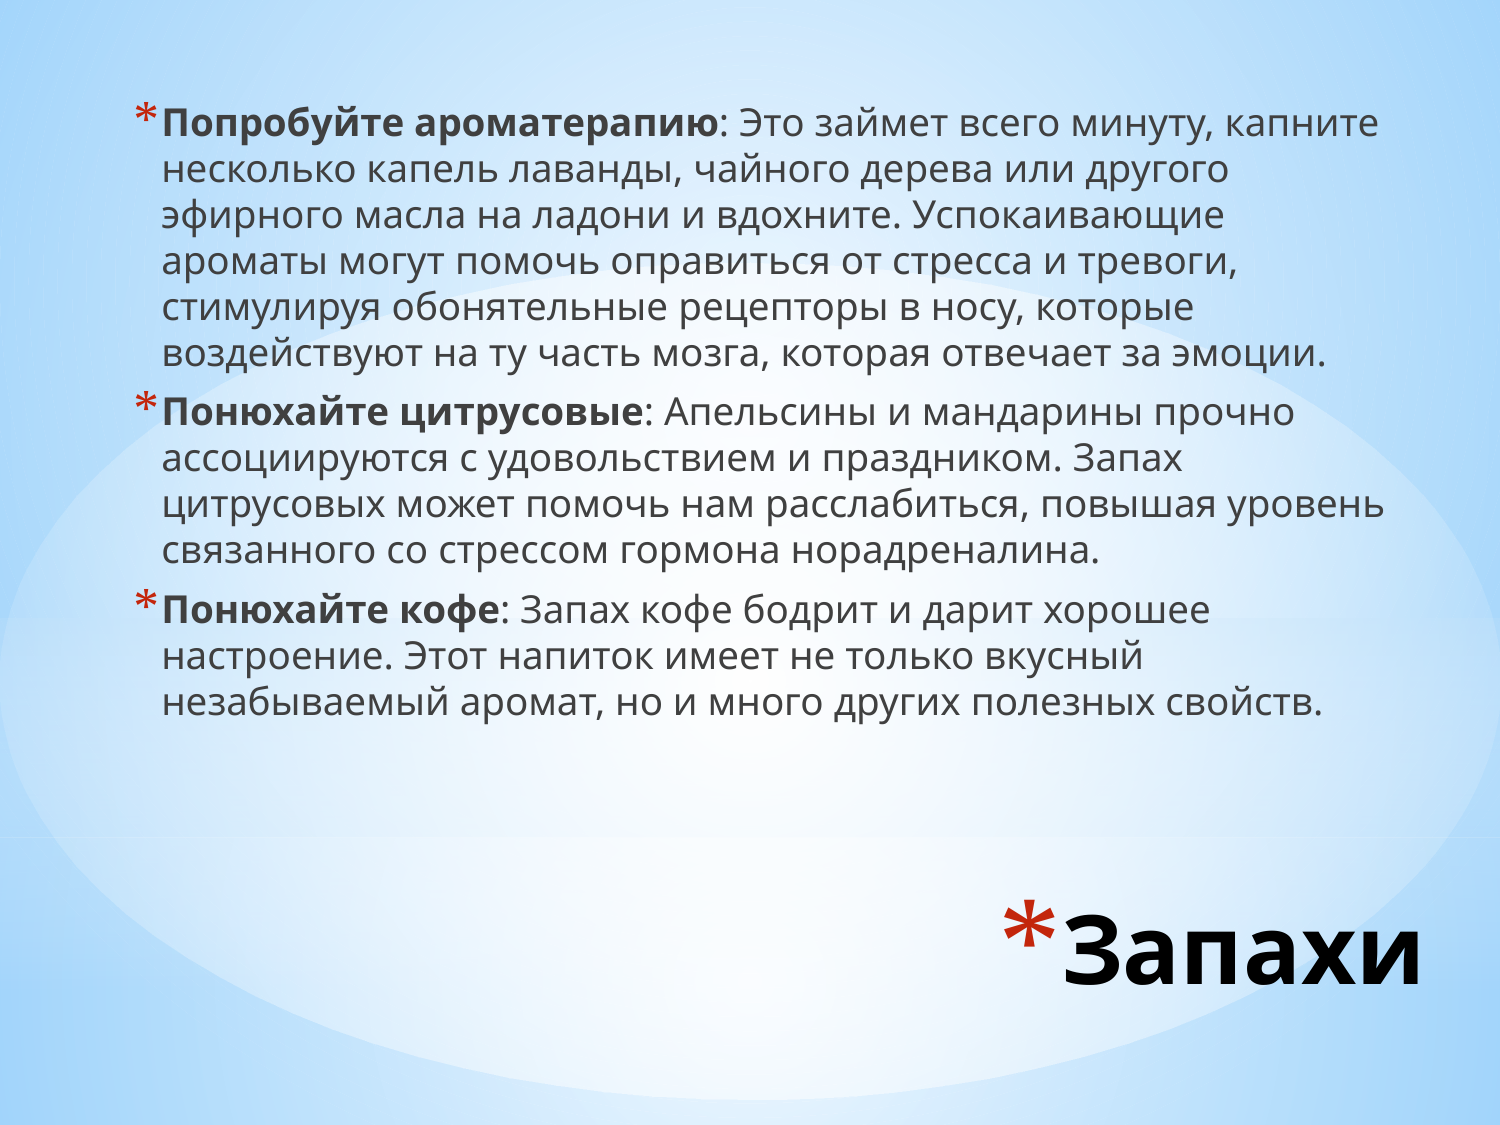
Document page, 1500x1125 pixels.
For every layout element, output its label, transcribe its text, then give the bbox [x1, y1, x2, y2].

title Запахи [371, 881, 1441, 1069]
list Попробуйте ароматерапию: Это займет всего минуту, капните несколько капель лаванды, чайного дерева или другого эфирного масла на ладони и вдохните. Успокаивающие ароматы могут помочь оправиться от стресса и тревоги, стимулируя обонятельные рецепторы в носу, которые воздействуют на ту часть мозга, которая отвечает за эмоции. Понюхайте цитрусовые: Апельсины и мандарины прочно ассоциируются с удовольствием и праздником. Запах цитрусовых может помочь нам расслабиться, повышая уровень связанного со стрессом гормона норадреналина. Понюхайте кофе: Запах кофе бодрит и дарит хорошее настроение. Этот напиток имеет не только вкусный незабываемый аромат, но и много других полезных свойств. [112, 90, 1412, 776]
